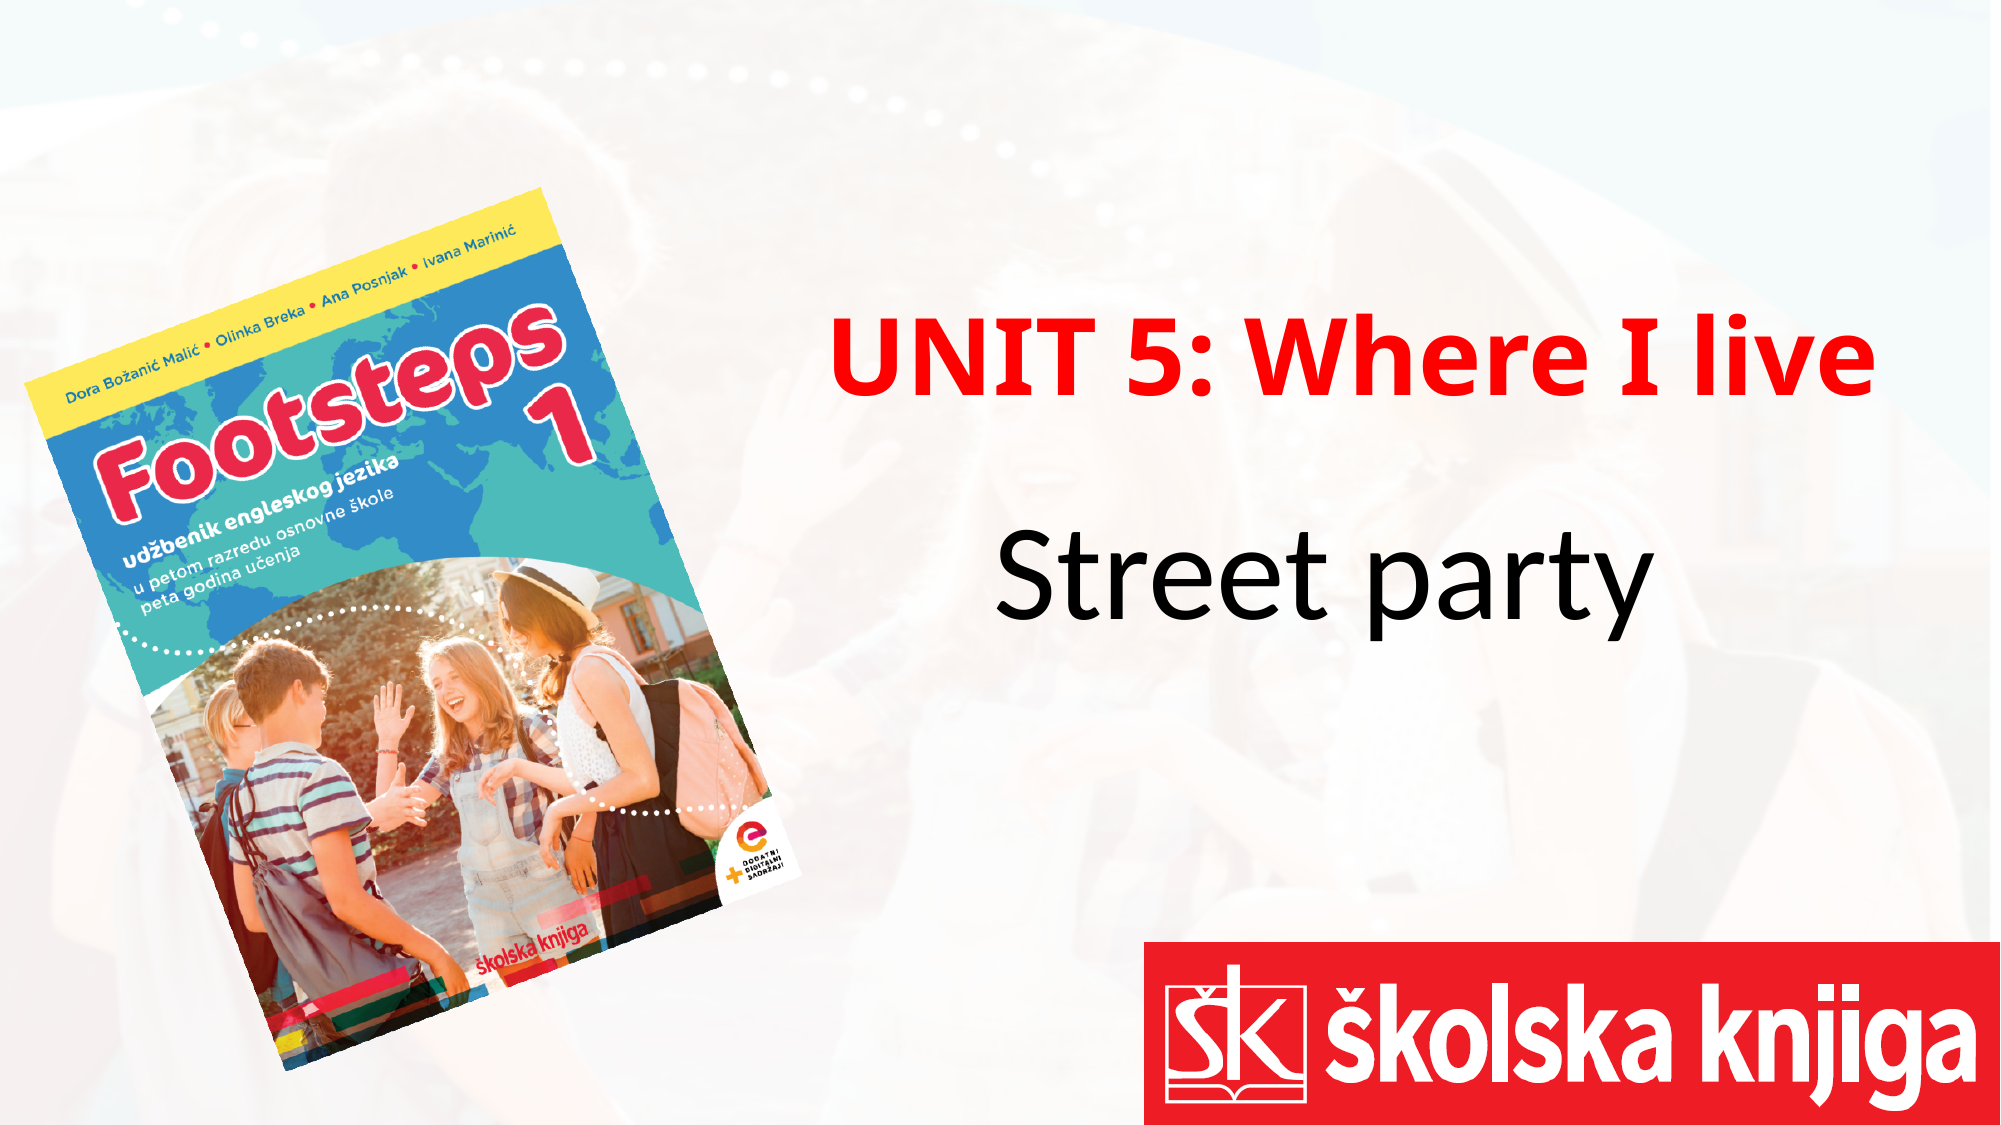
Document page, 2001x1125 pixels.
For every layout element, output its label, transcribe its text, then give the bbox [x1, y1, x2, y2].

picture [1144, 942, 2000, 1125]
title UNIT 5: Where I live [730, 226, 1976, 426]
subtitle Street party [689, 492, 1976, 765]
picture [24, 188, 801, 1071]
